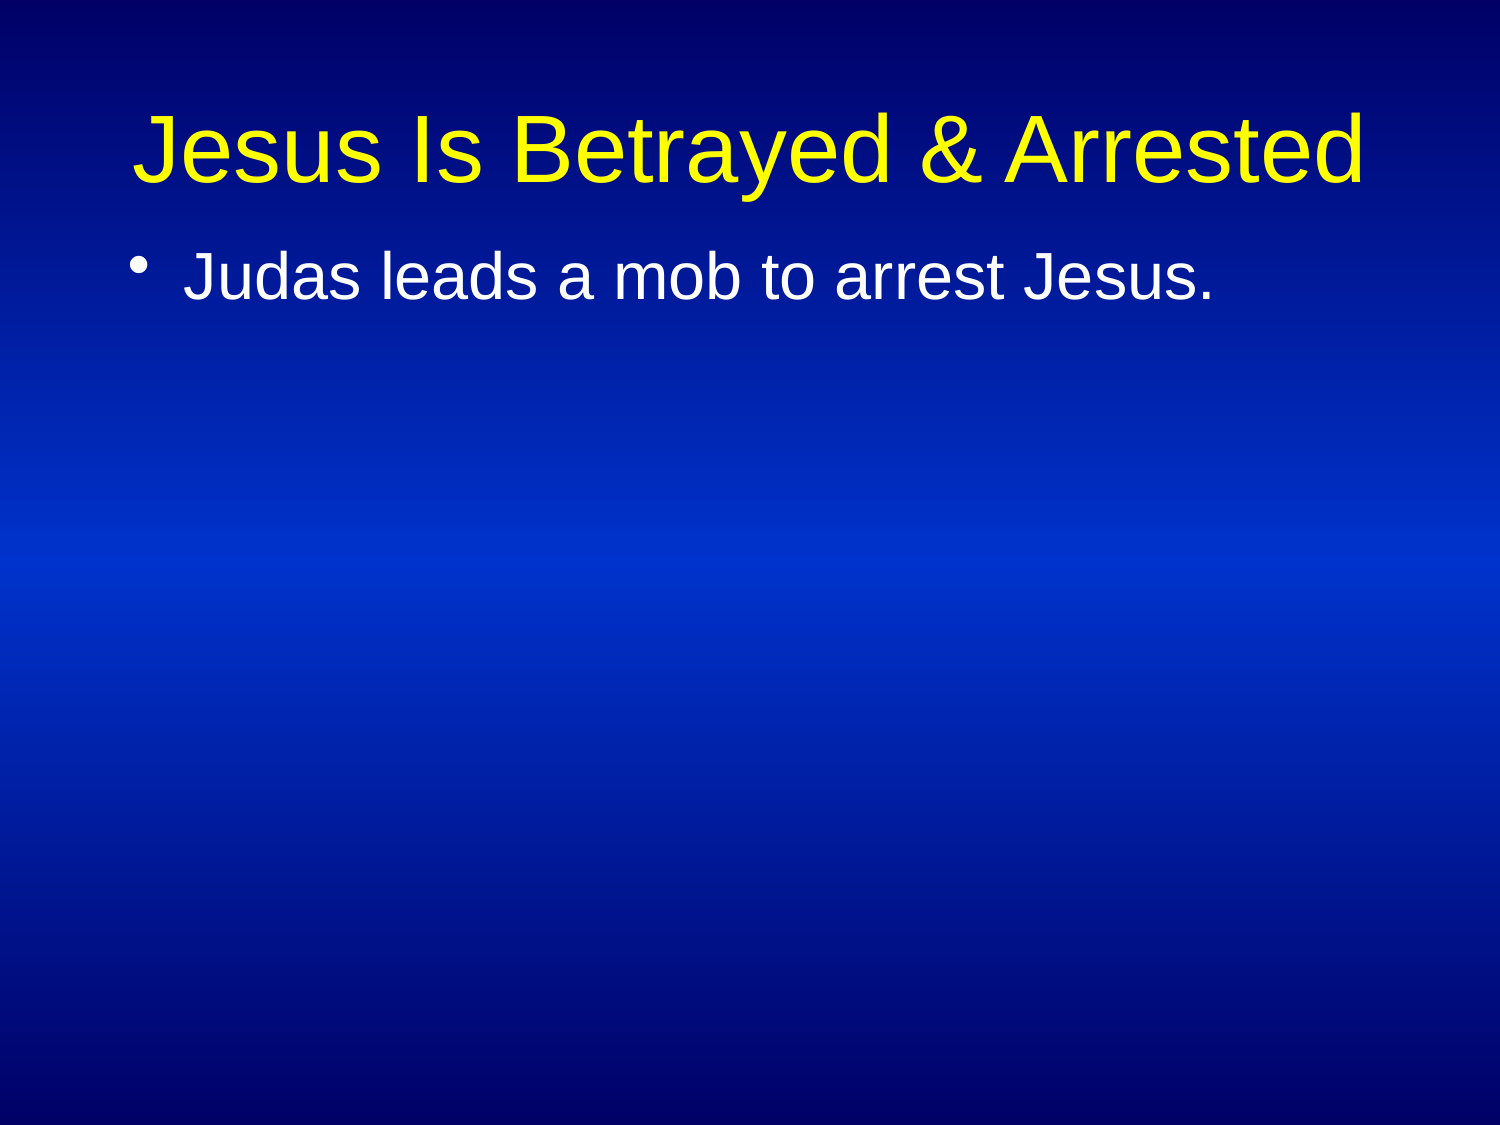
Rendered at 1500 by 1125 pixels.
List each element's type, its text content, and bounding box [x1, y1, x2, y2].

list Judas leads a mob to arrest Jesus. [112, 224, 1463, 1125]
title Jesus Is Betrayed & Arrested [37, 50, 1463, 238]
